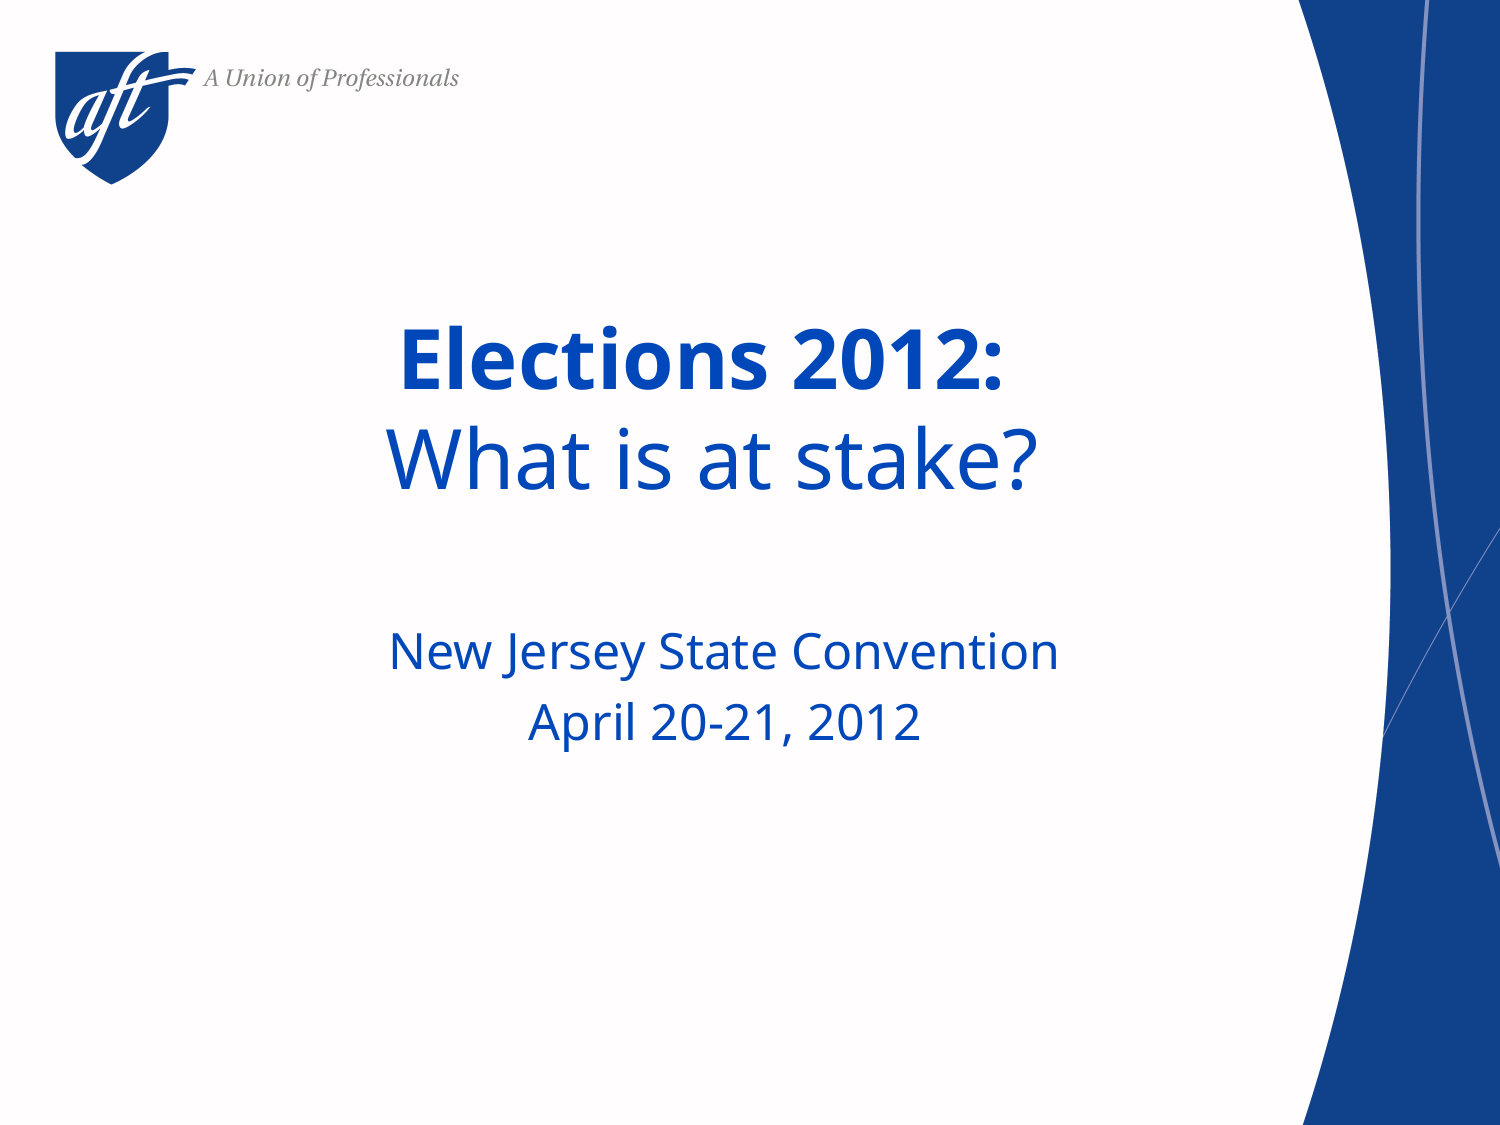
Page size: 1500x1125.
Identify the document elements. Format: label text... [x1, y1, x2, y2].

subtitle New Jersey State Convention April 20-21, 2012 [137, 612, 1313, 876]
picture [0, 0, 1500, 1125]
title Elections 2012: What is at stake? [187, 162, 1238, 612]
